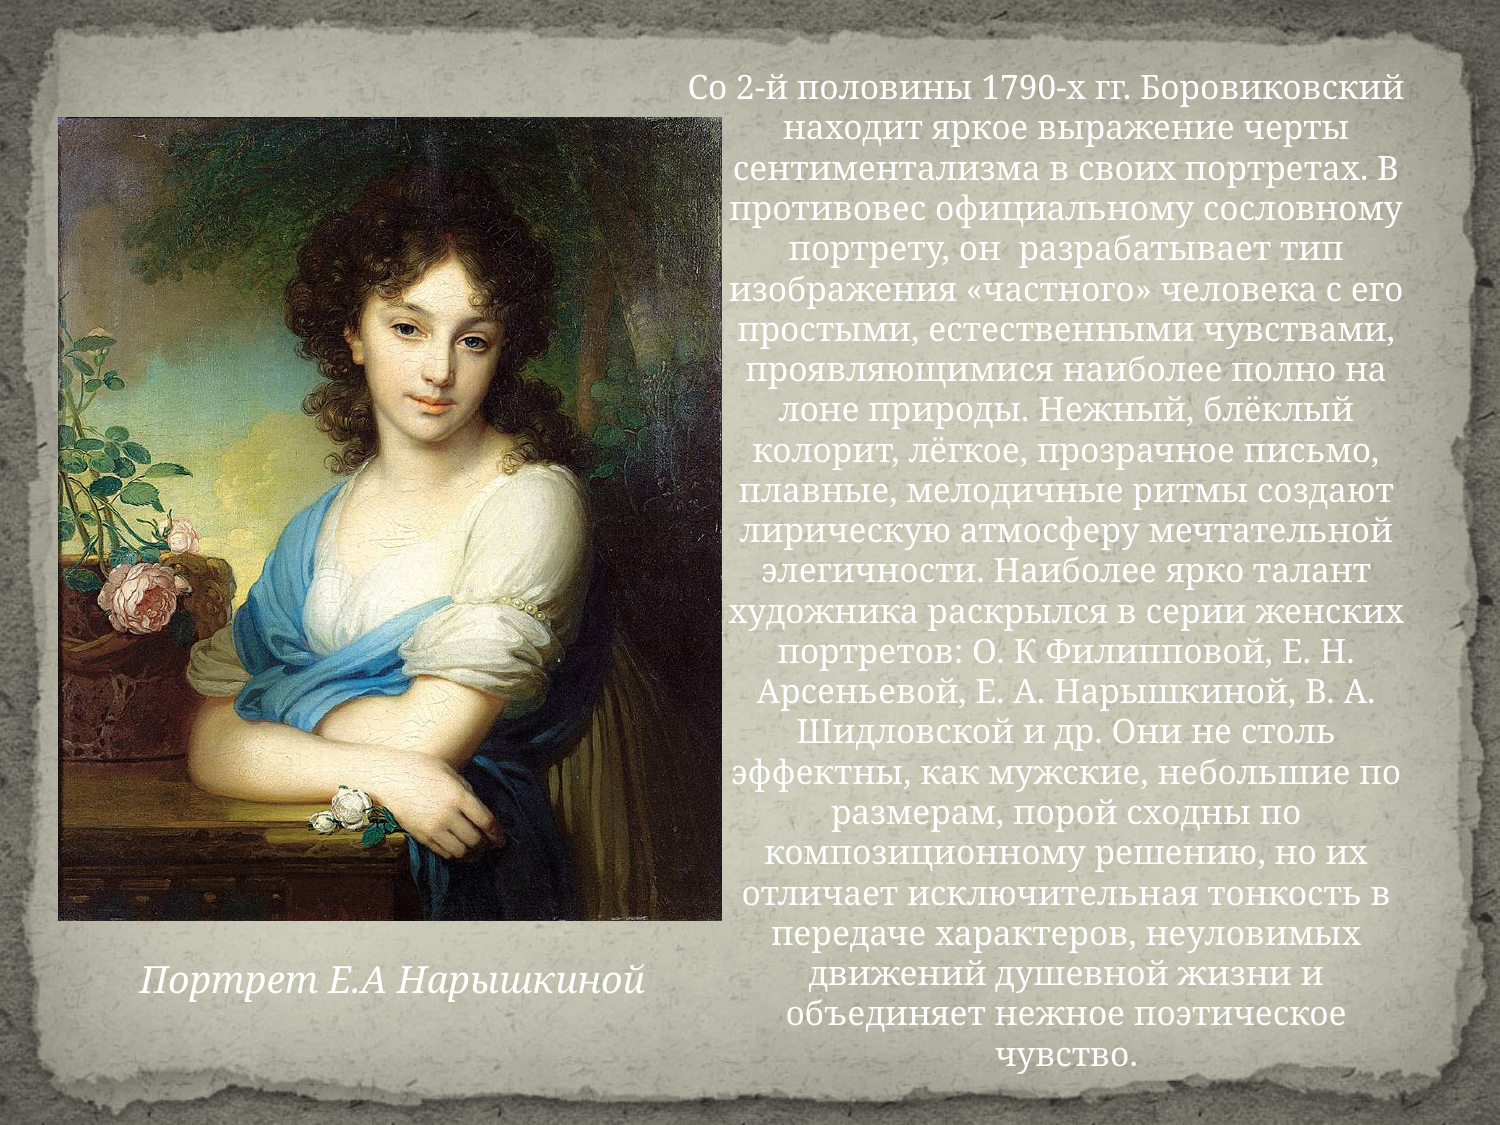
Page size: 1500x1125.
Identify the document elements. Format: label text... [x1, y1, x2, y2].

list Со 2-й половины 1790-х гг. Боровиковский находит яркое выражение черты сентиментализма в своих портретах. В противовес официальному сословному портрету, он разрабатывает тип изображения «частного» человека с его простыми, естественными чувствами, проявляющимися наиболее полно на лоне природы. Нежный, блёклый колорит, лёгкое, прозрачное письмо, плавные, мелодичные ритмы создают лирическую атмосферу мечтательной элегичности. Наиболее ярко талант художника раскрылся в серии женских портретов: О. К Филипповой, Е. Н. Арсеньевой, Е. А. Нарышкиной, В. А. Шидловской и др. Они не столь эффектны, как мужские, небольшие по размерам, порой сходны по композиционному решению, но их отличает исключительная тонкость в передаче характеров, неуловимых движений душевной жизни и объединяет нежное поэтическое чувство. [667, 58, 1425, 1090]
text_box Портрет Е.А Нарышкиной [93, 949, 692, 1009]
picture [58, 117, 722, 921]
